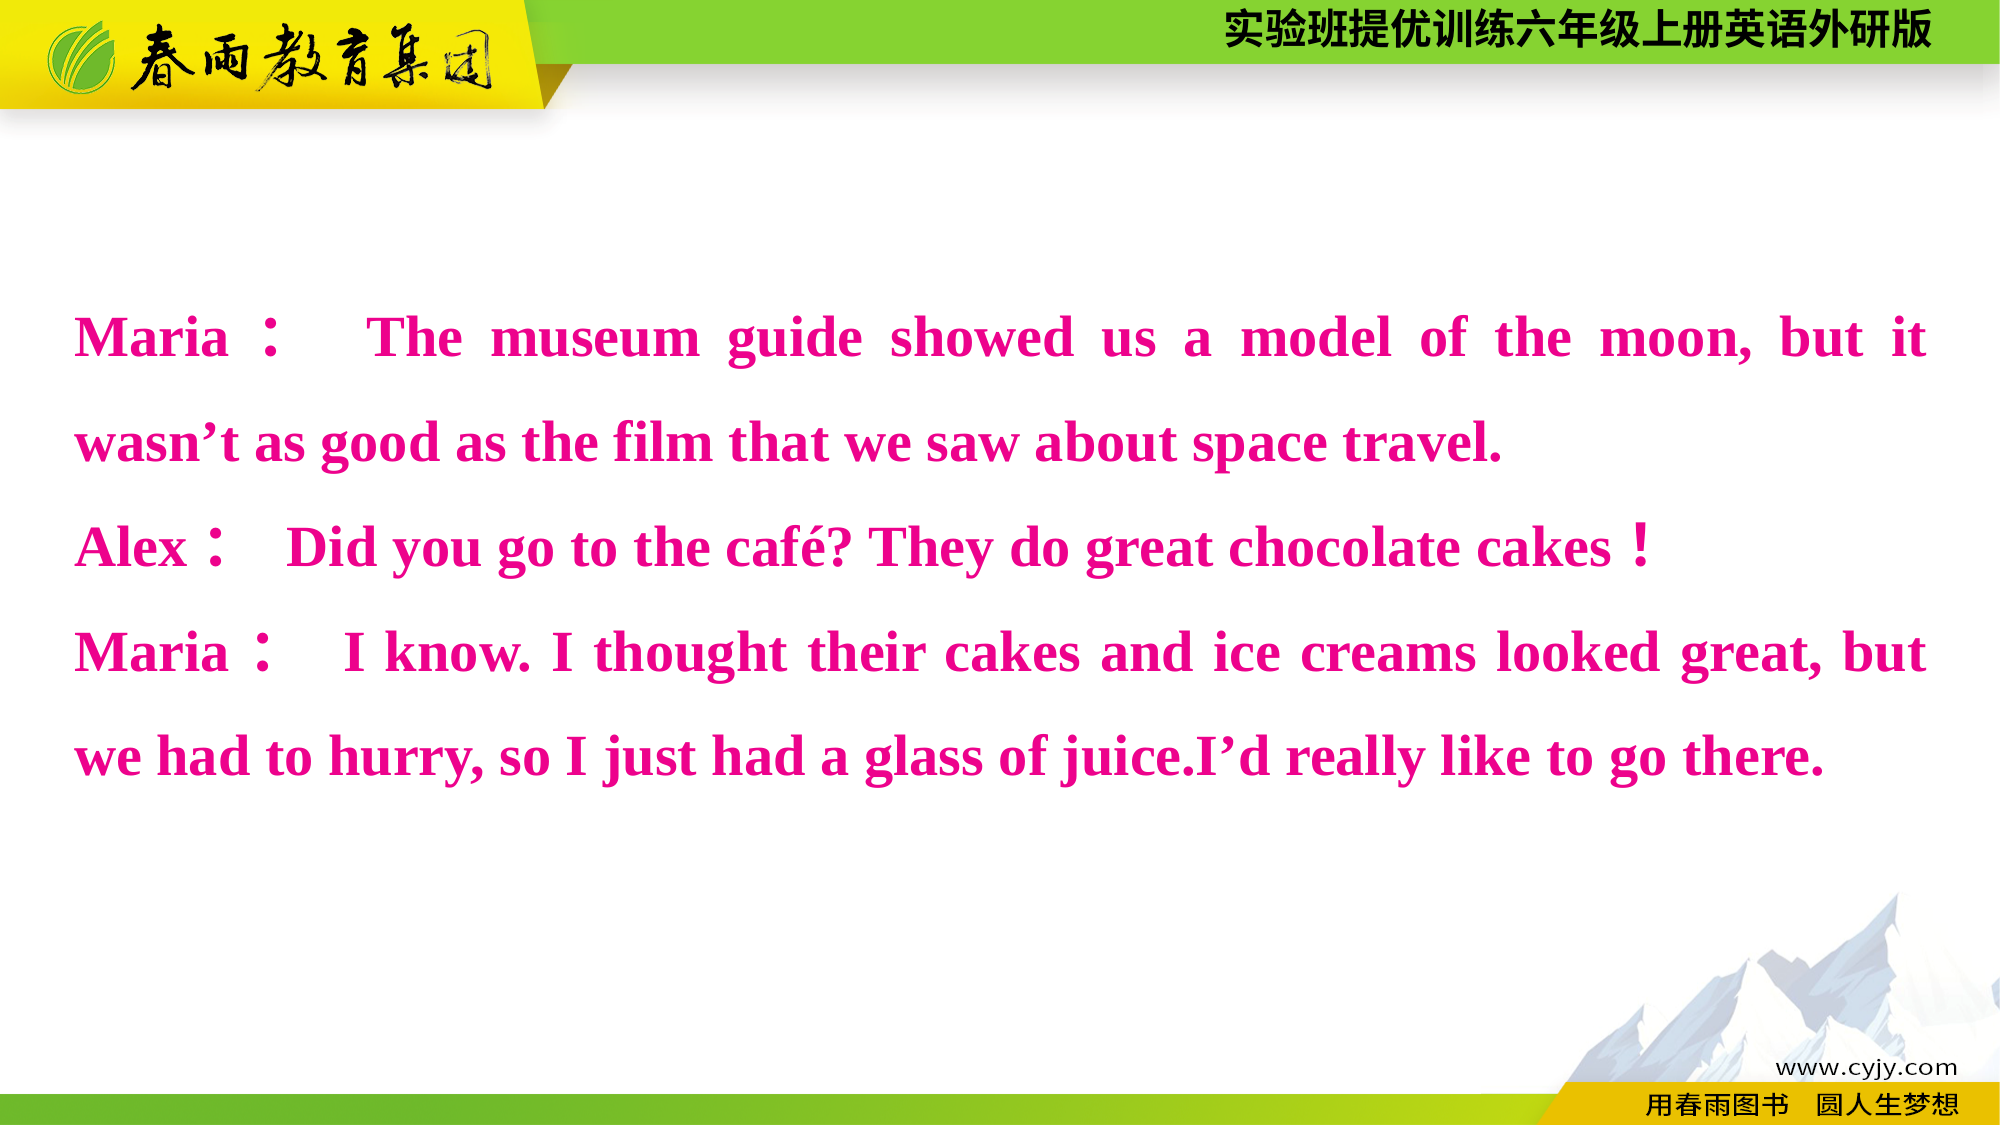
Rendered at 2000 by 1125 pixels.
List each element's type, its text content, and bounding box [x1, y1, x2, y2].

picture [0, 0, 2000, 1125]
list Maria： The museum guide showed us a model of the moon, but it wasn’t as good as the film that we saw about space travel. Alex： Did you go to the café? They do great chocolate cakes！ Maria： I know. I thought their cakes and ice creams looked great, but we had to hurry, so I just had a glass of juice.I’d really like to go there. [59, 255, 1944, 788]
